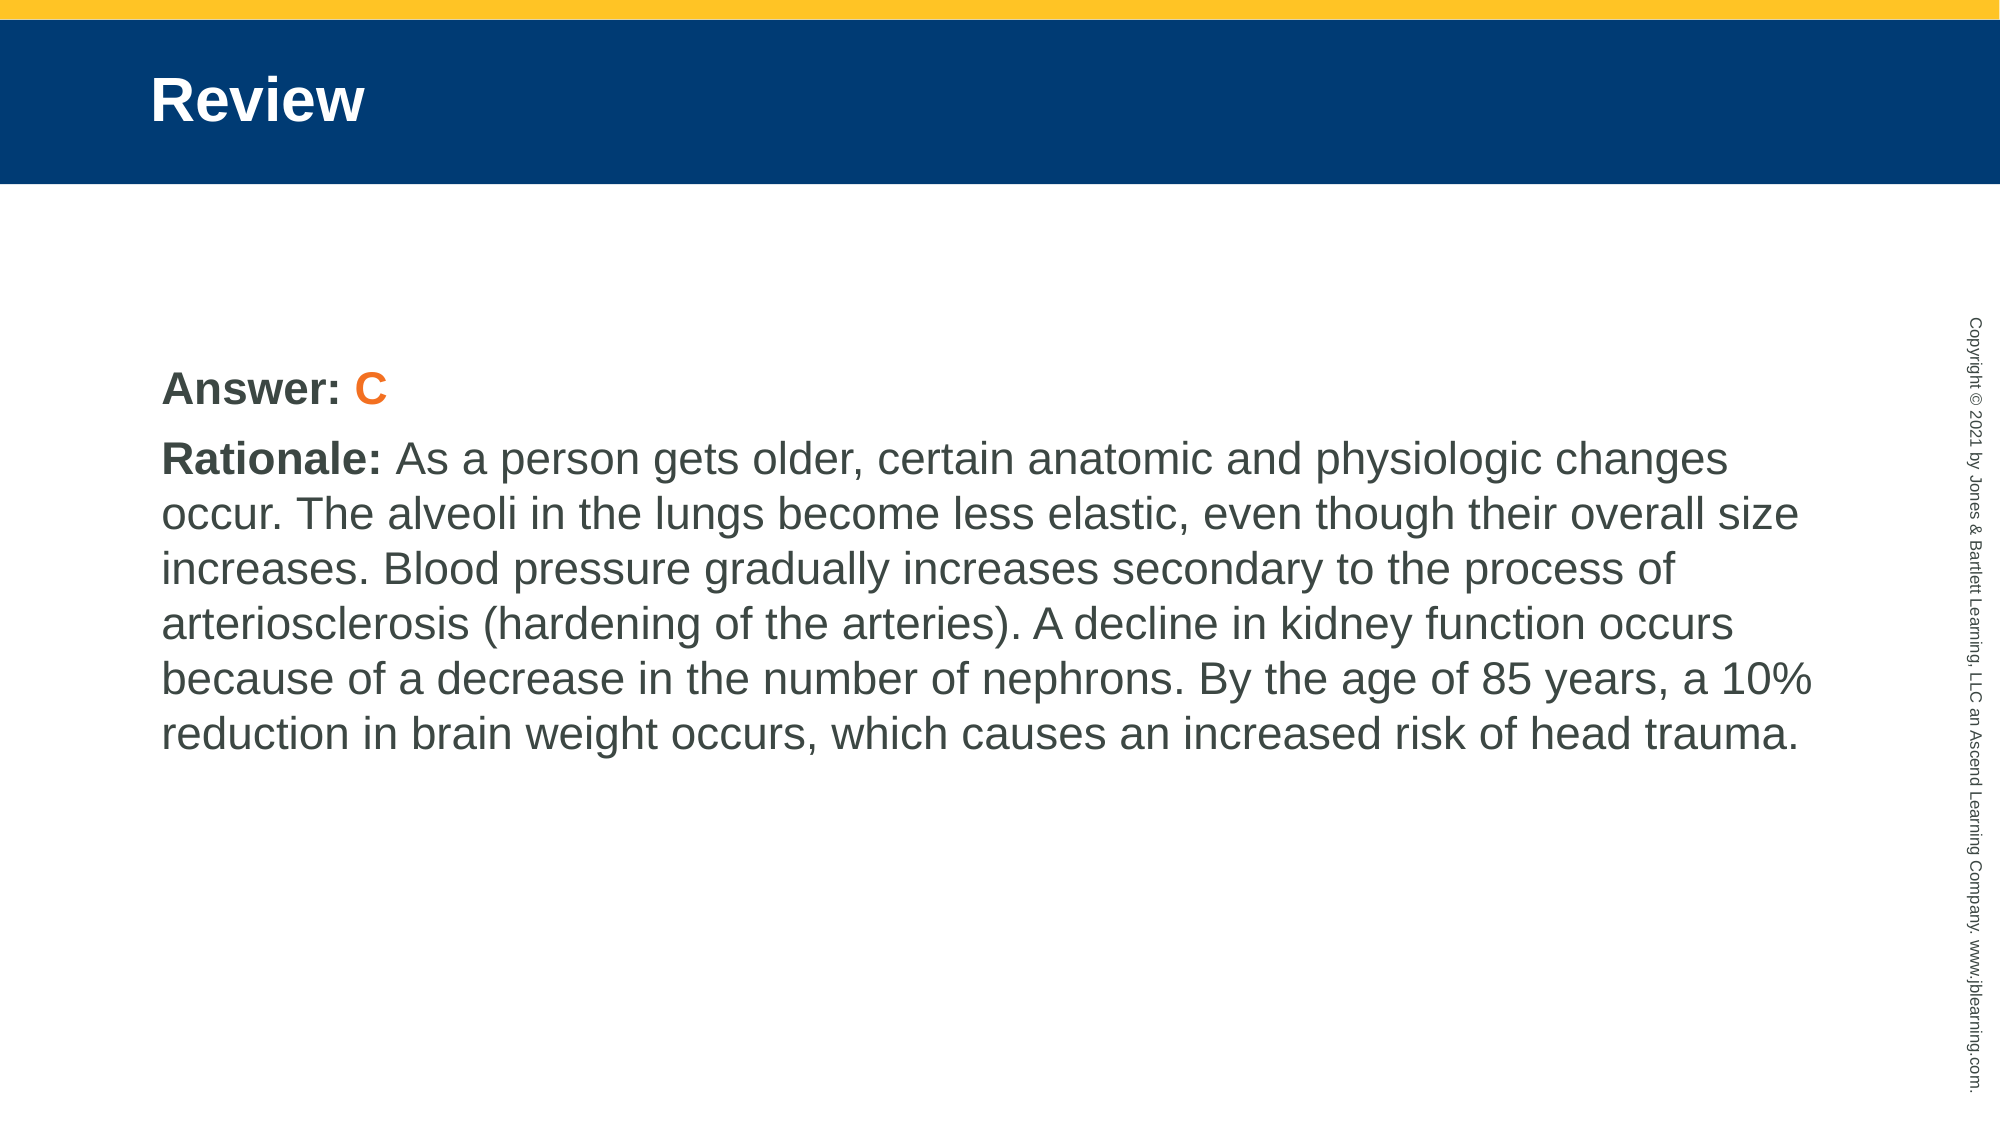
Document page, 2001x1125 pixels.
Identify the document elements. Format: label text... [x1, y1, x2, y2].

title Review [0, 19, 2000, 185]
list Answer: C Rationale: As a person gets older, certain anatomic and physiologic changes occur. The alveoli in the lungs become less elastic, even though their overall size increases. Blood pressure gradually increases secondary to the process of arteriosclerosis (hardening of the arteries). A decline in kidney function occurs because of a decrease in the number of nephrons. By the age of 85 years, a 10% reduction in brain weight occurs, which causes an increased risk of head trauma. [146, 361, 1859, 1016]
